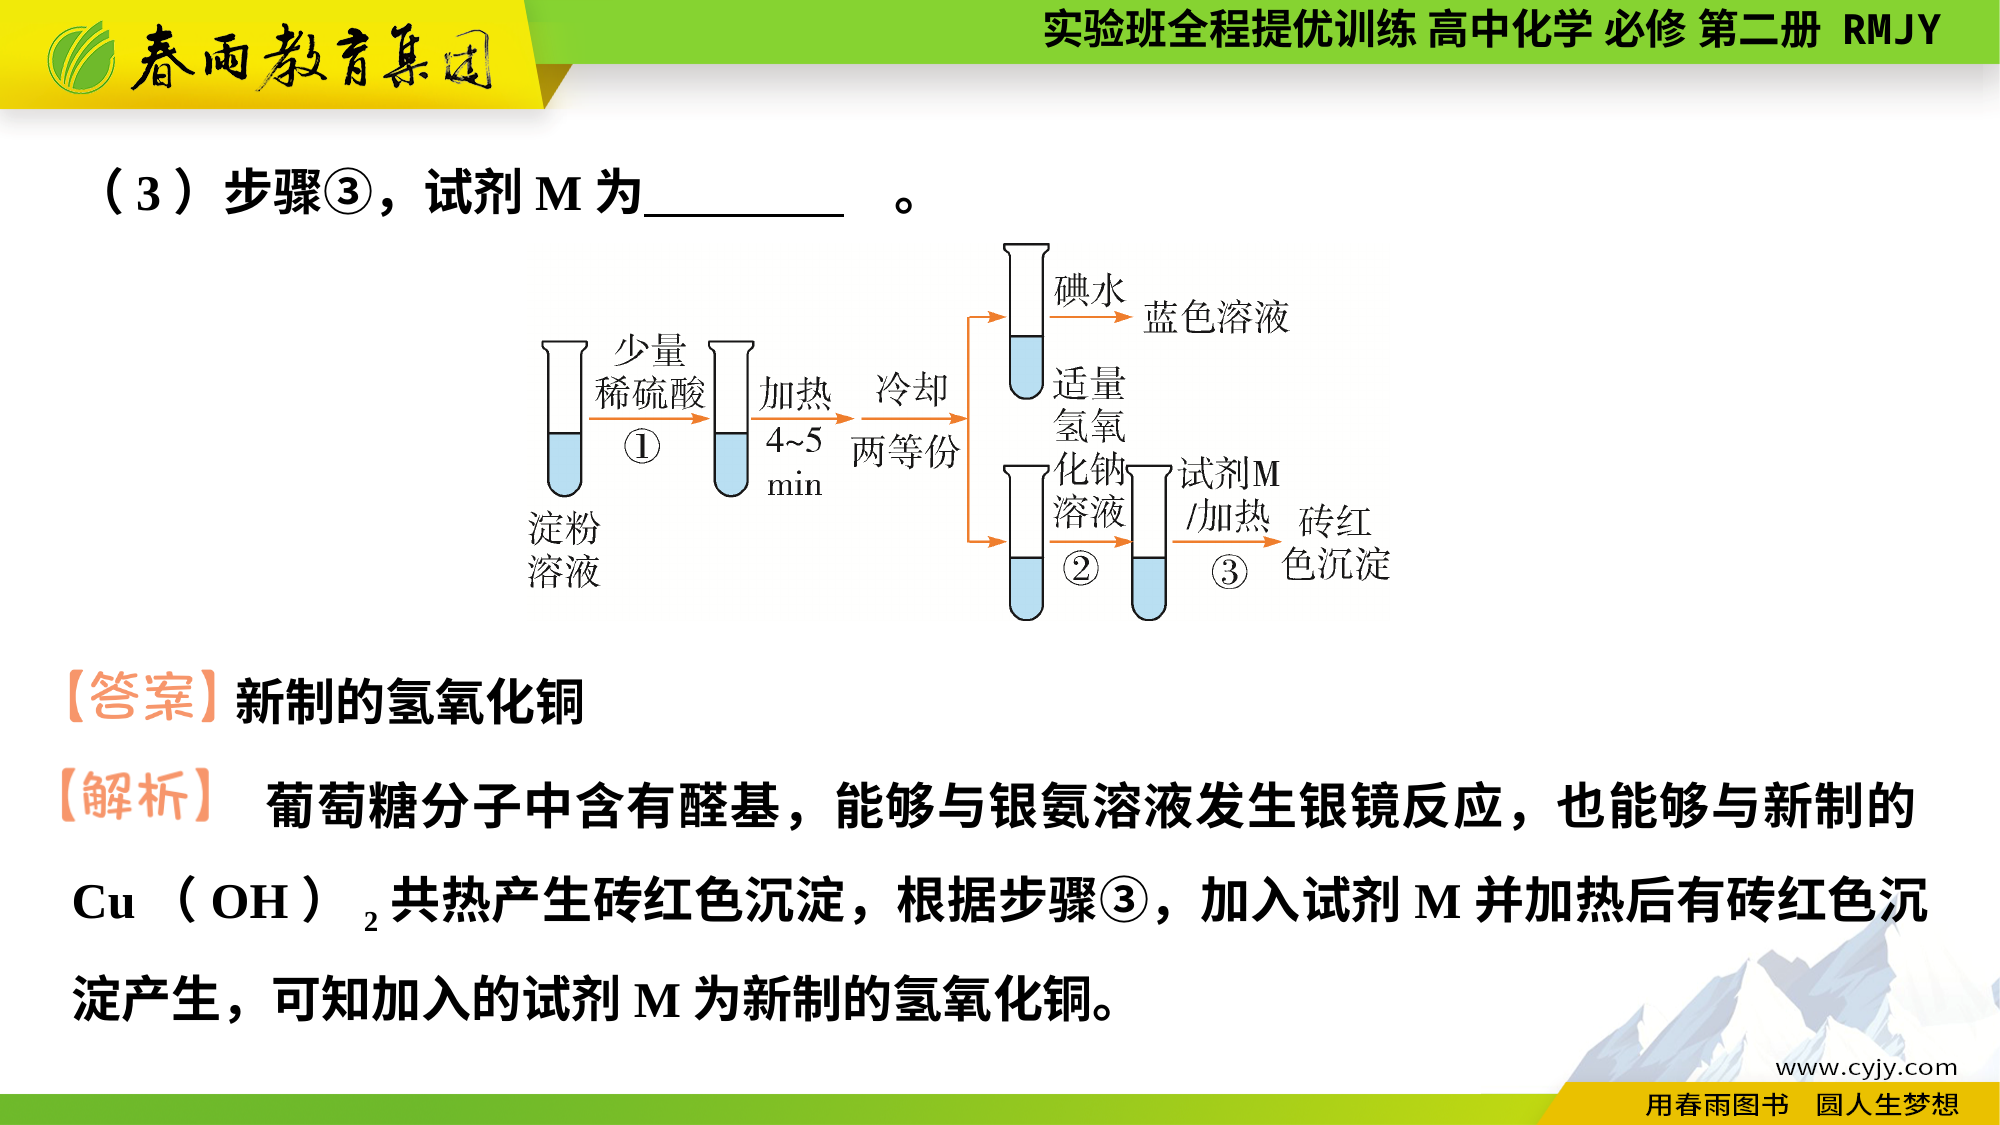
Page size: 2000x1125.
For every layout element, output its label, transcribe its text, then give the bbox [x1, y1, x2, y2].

text_box 葡萄糖分子中含有醛基，能够与银氨溶液发生银镜反应，也能够与新制的Cu（OH）2共热产生砖红色沉淀，根据步骤③，加入试剂M并加热后有砖红色沉淀产生，可知加入的试剂M为新制的氢氧化铜。 [56, 737, 1944, 1035]
picture [0, 0, 2000, 1125]
text_box 新制的氢氧化铜 [220, 633, 1944, 737]
list （3）步骤③，试剂M为 。 [59, 122, 1944, 217]
